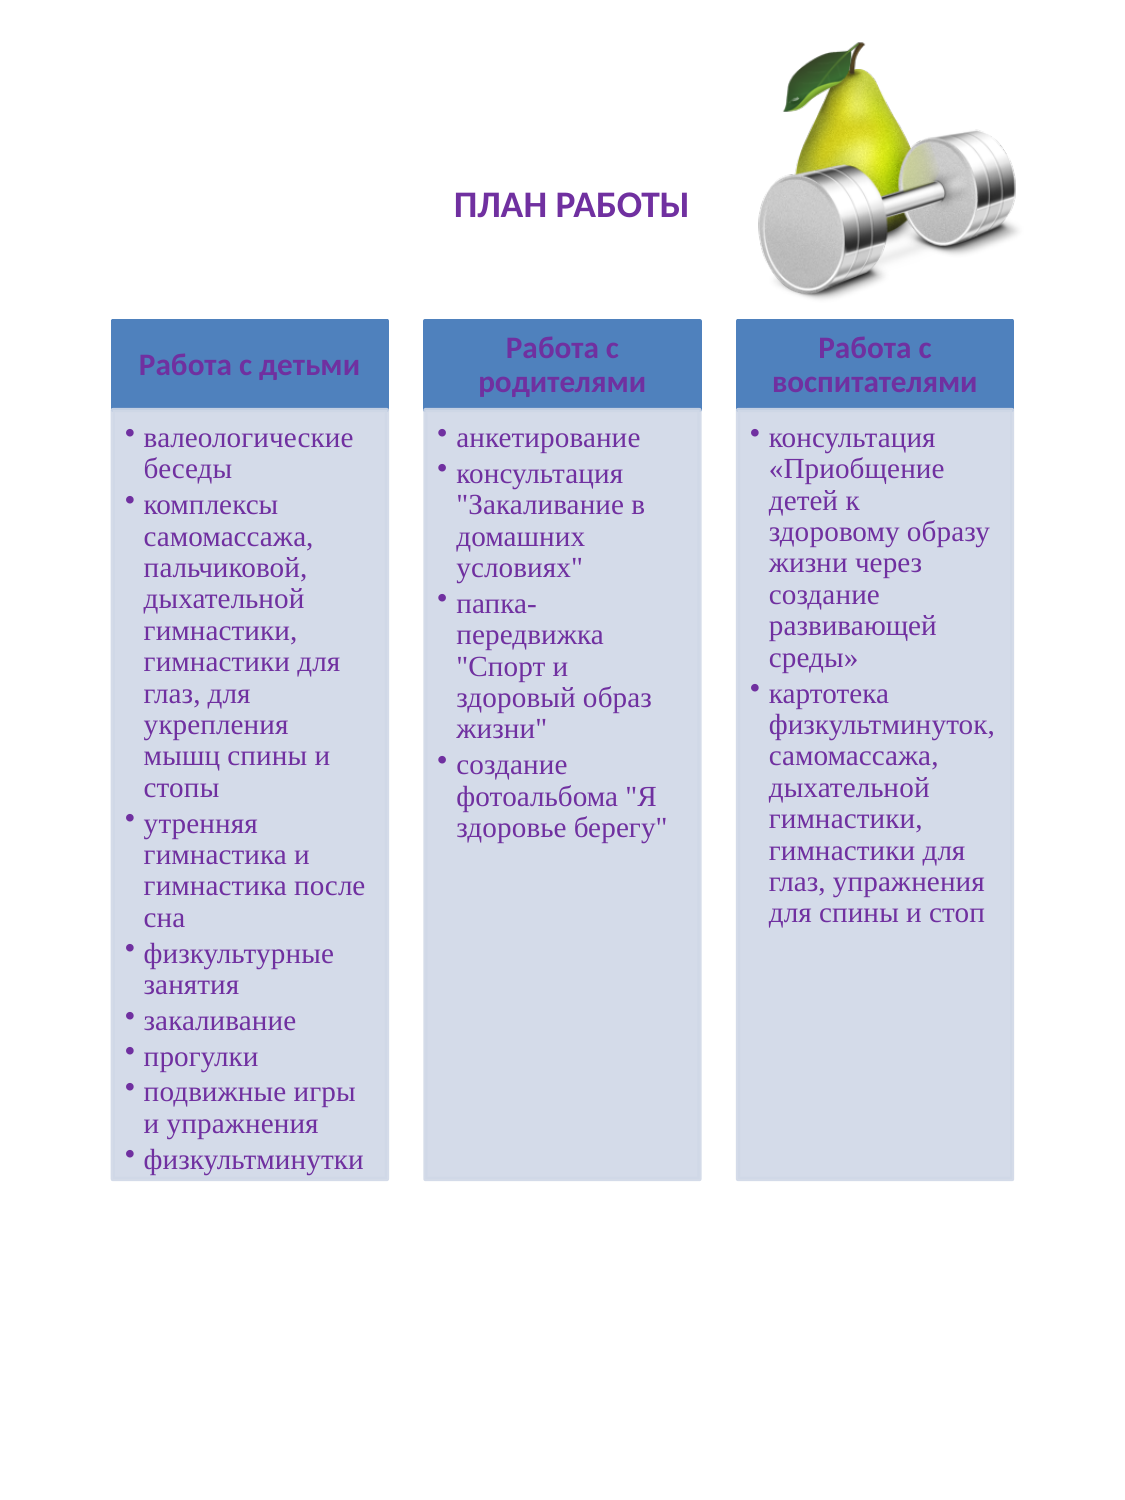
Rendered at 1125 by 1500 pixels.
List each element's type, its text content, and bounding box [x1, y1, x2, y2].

picture [751, 36, 1025, 310]
text_box ПЛАН РАБОТЫ [438, 172, 705, 233]
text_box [112, 269, 1013, 1230]
